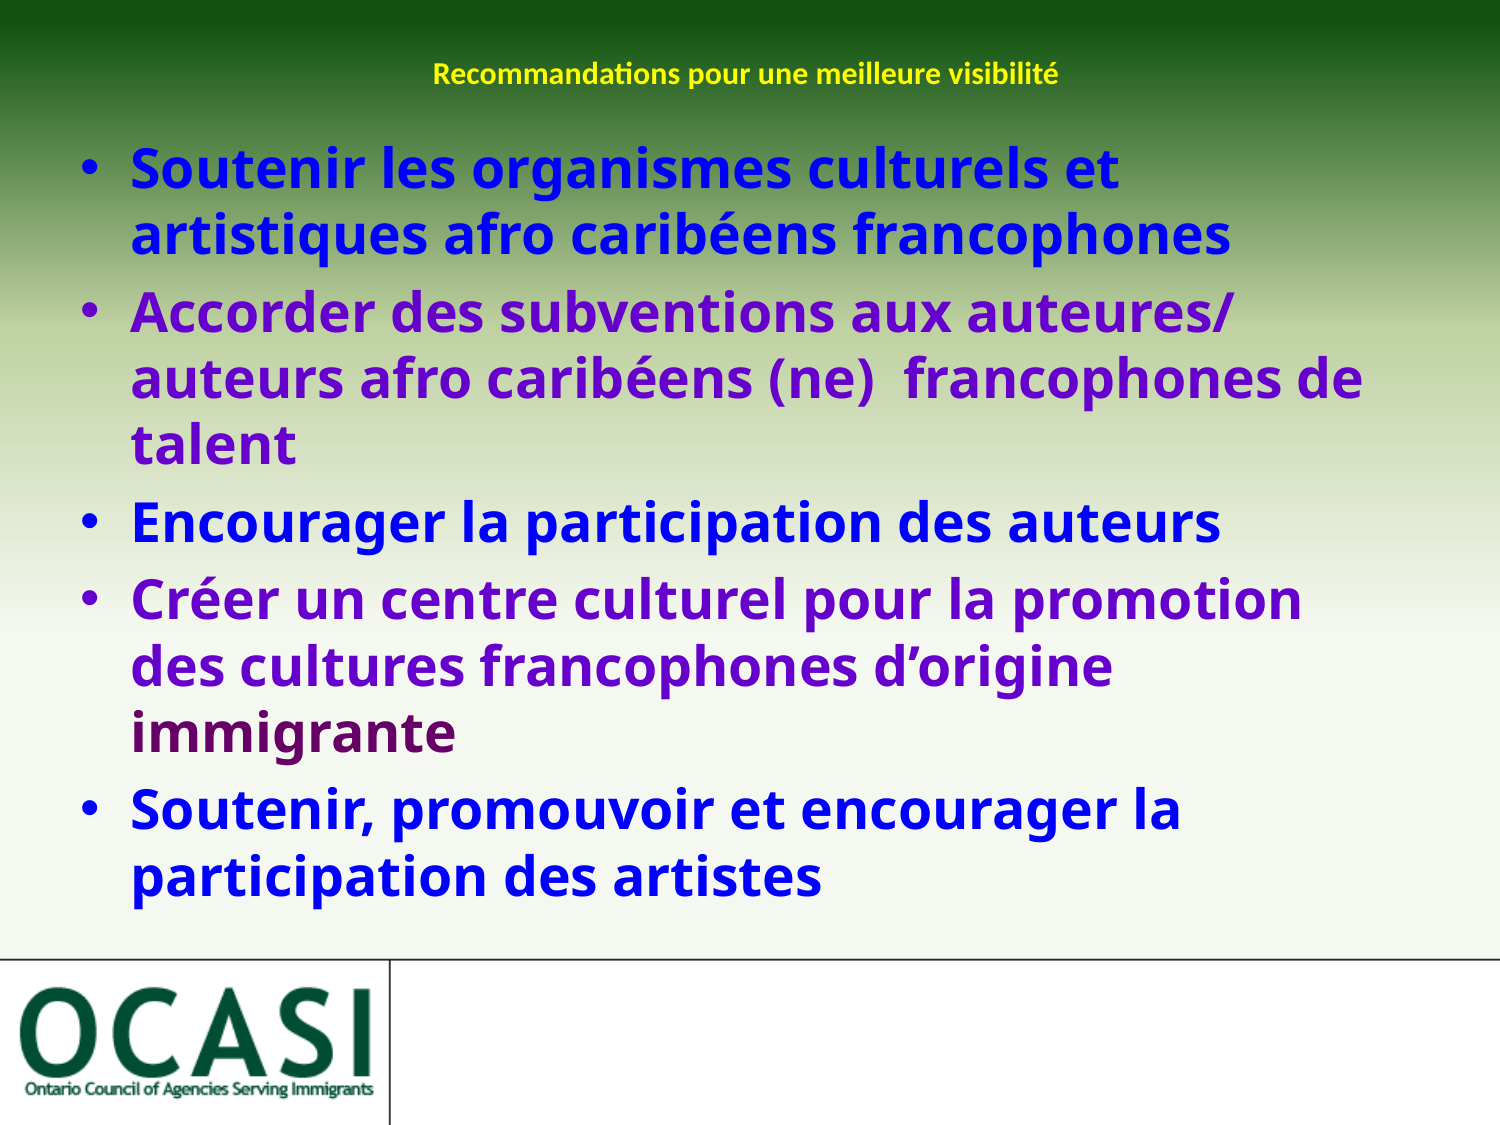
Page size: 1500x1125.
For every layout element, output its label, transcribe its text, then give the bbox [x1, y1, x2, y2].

title Recommandations pour une meilleure visibilité [75, 45, 1425, 138]
picture [0, 0, 1500, 1125]
list Soutenir les organismes culturels et artistiques afro caribéens francophones Accorder des subventions aux auteures/ auteurs afro caribéens (ne) francophones de talent Encourager la participation des auteurs Créer un centre culturel pour la promotion des cultures francophones d’origine immigrante Soutenir, promouvoir et encourager la participation des artistes [64, 125, 1415, 917]
